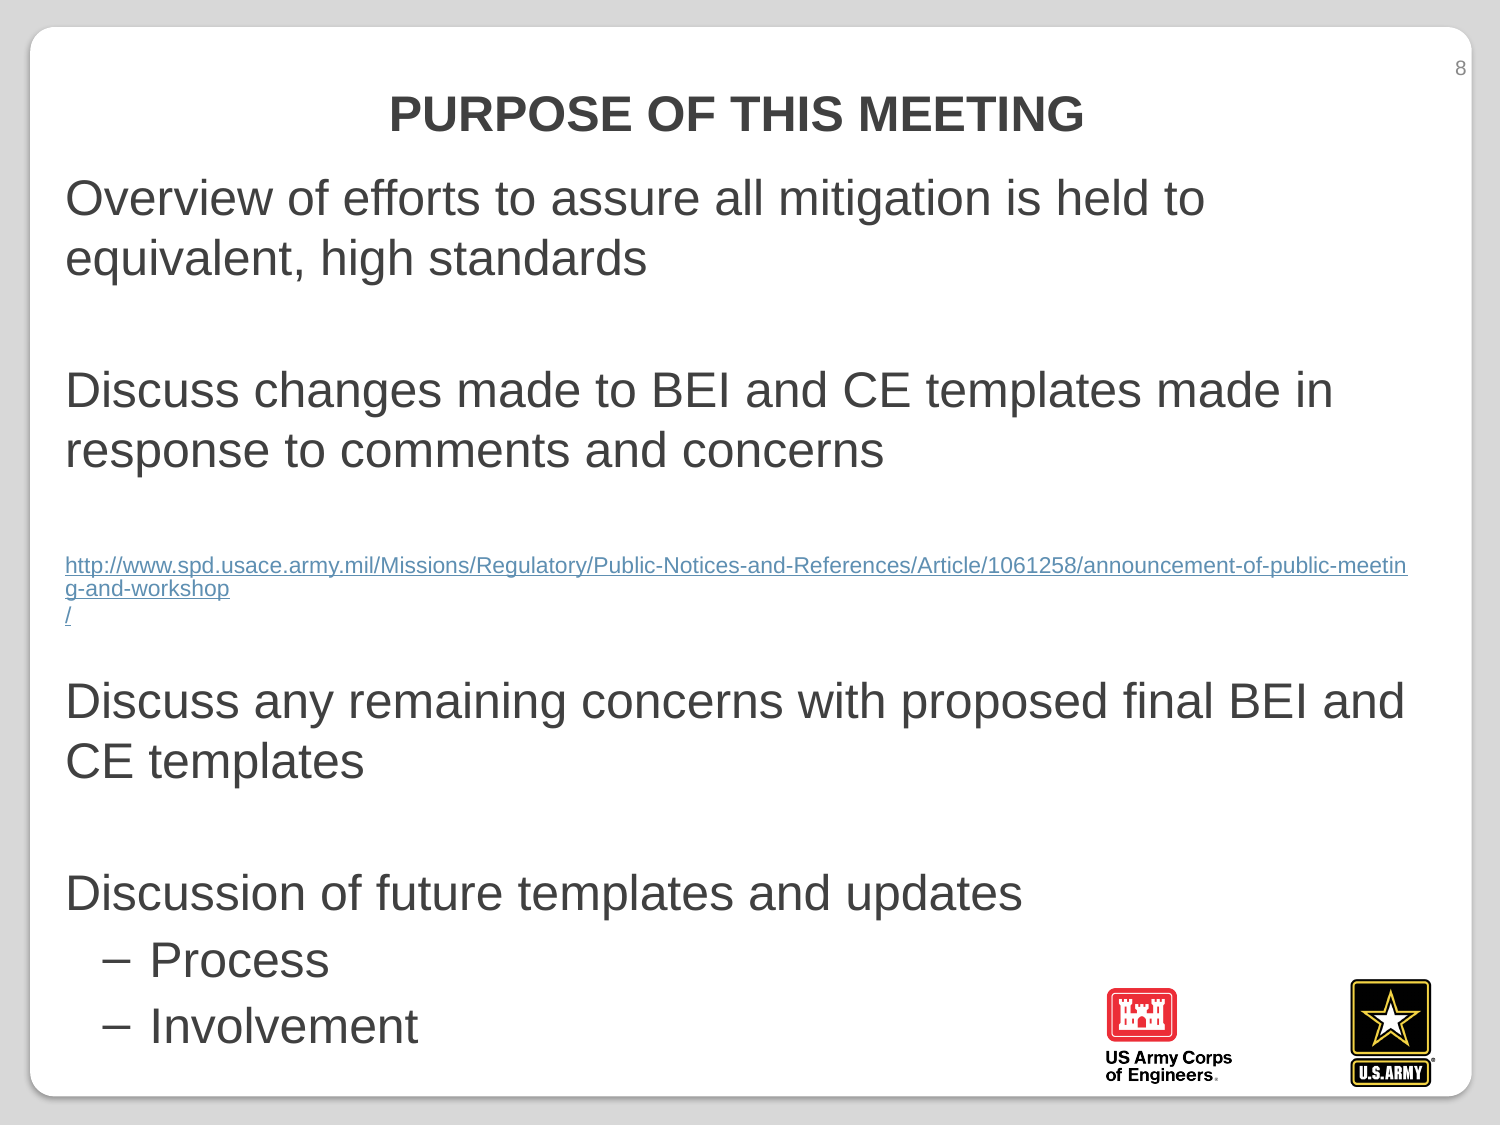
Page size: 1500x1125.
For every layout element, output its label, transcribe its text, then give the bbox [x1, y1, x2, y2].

list Overview of efforts to assure all mitigation is held to equivalent, high standards Discuss changes made to BEI and CE templates made in response to comments and concerns http://www.spd.usace.army.mil/Missions/Regulatory/Public-Notices-and-References/Article/1061258/announcement-of-public-meeting-and-workshop/ Discuss any remaining concerns with proposed final BEI and CE templates Discussion of future templates and updates Process Involvement [49, 157, 1426, 1029]
picture [1299, 953, 1482, 1113]
picture [1106, 1029, 1232, 1084]
slide_number 8 [1362, 37, 1482, 98]
title PURPOSE OF THIS meeting [49, 44, 1426, 157]
